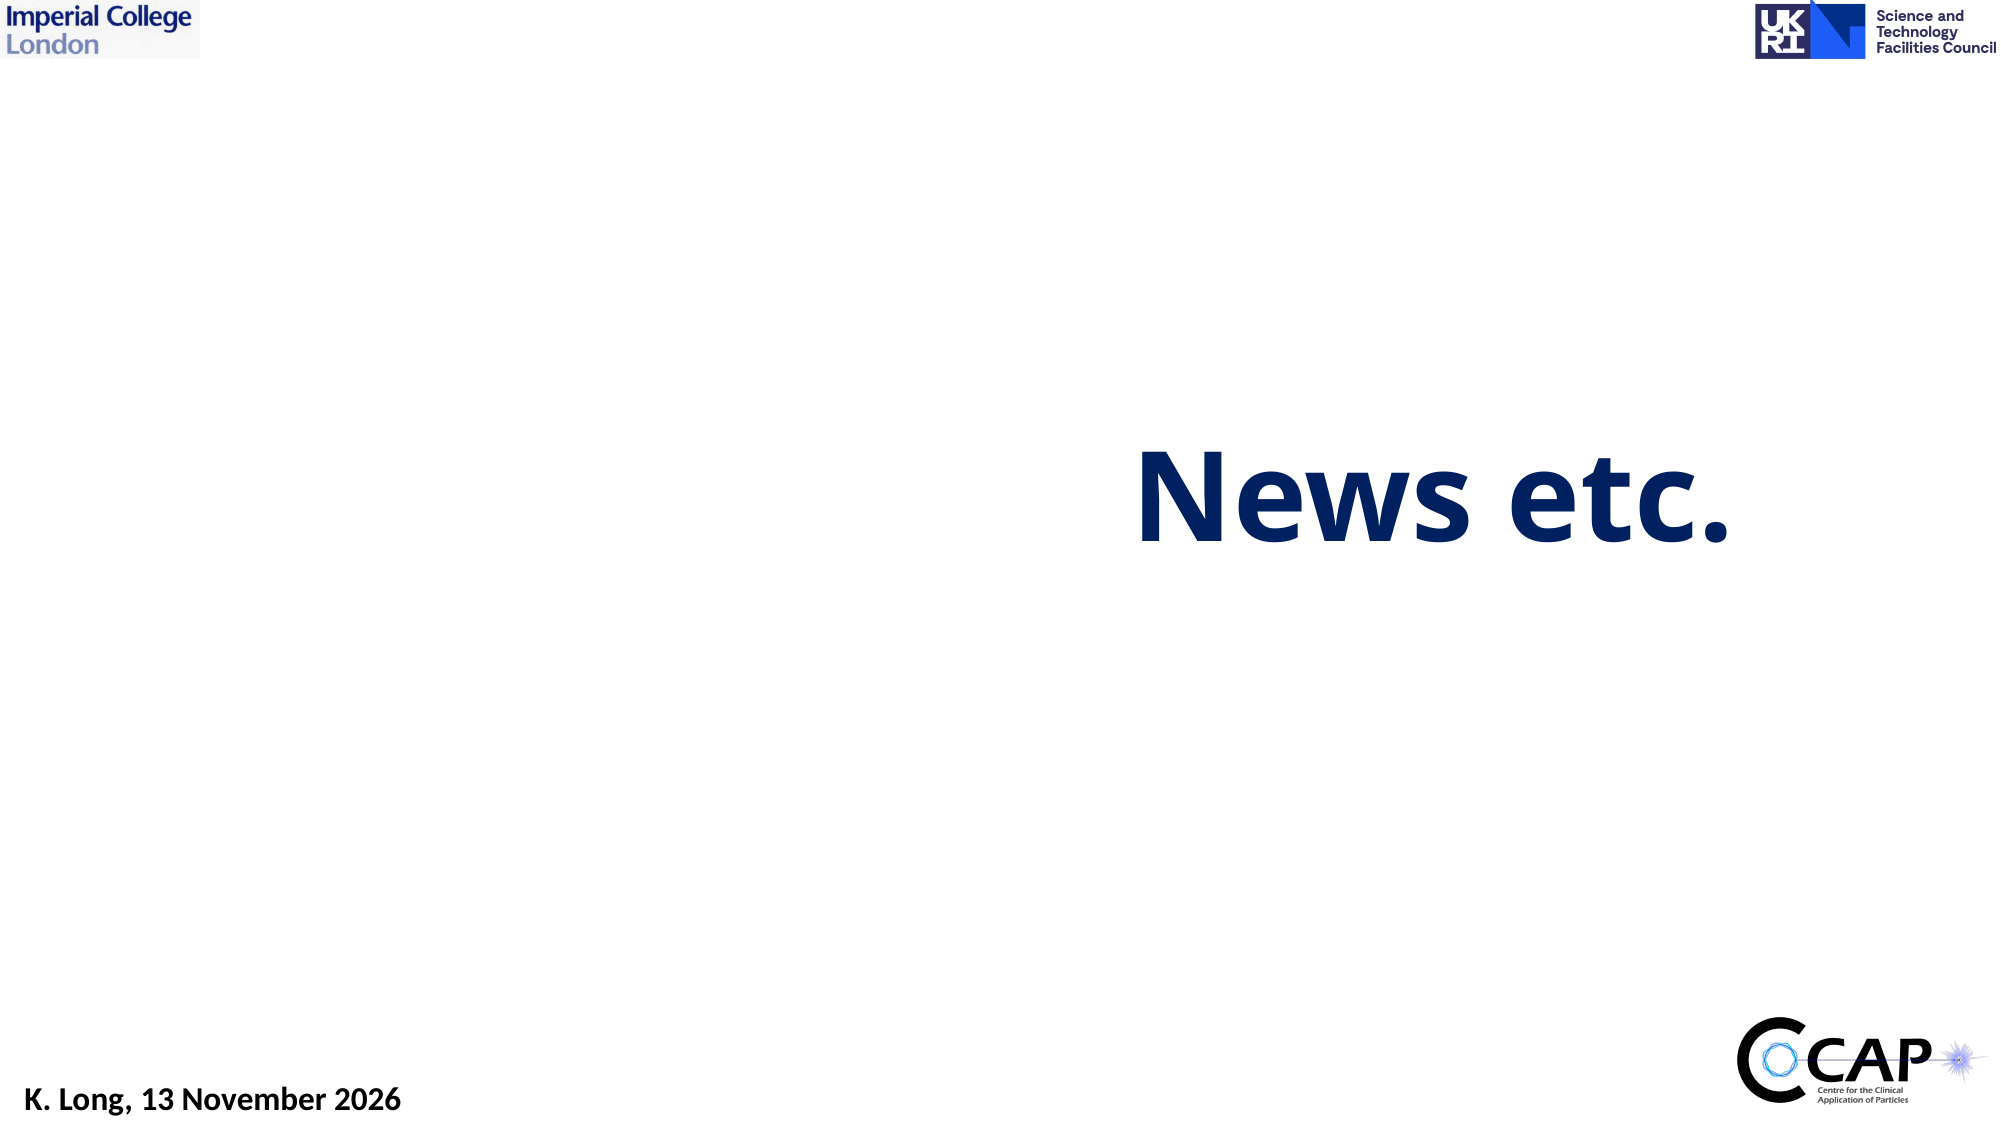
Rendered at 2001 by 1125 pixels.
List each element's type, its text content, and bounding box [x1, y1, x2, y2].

picture [1731, 996, 2000, 1124]
picture [1755, 0, 1996, 59]
title News etc. [249, 184, 1750, 576]
picture [0, 0, 200, 59]
